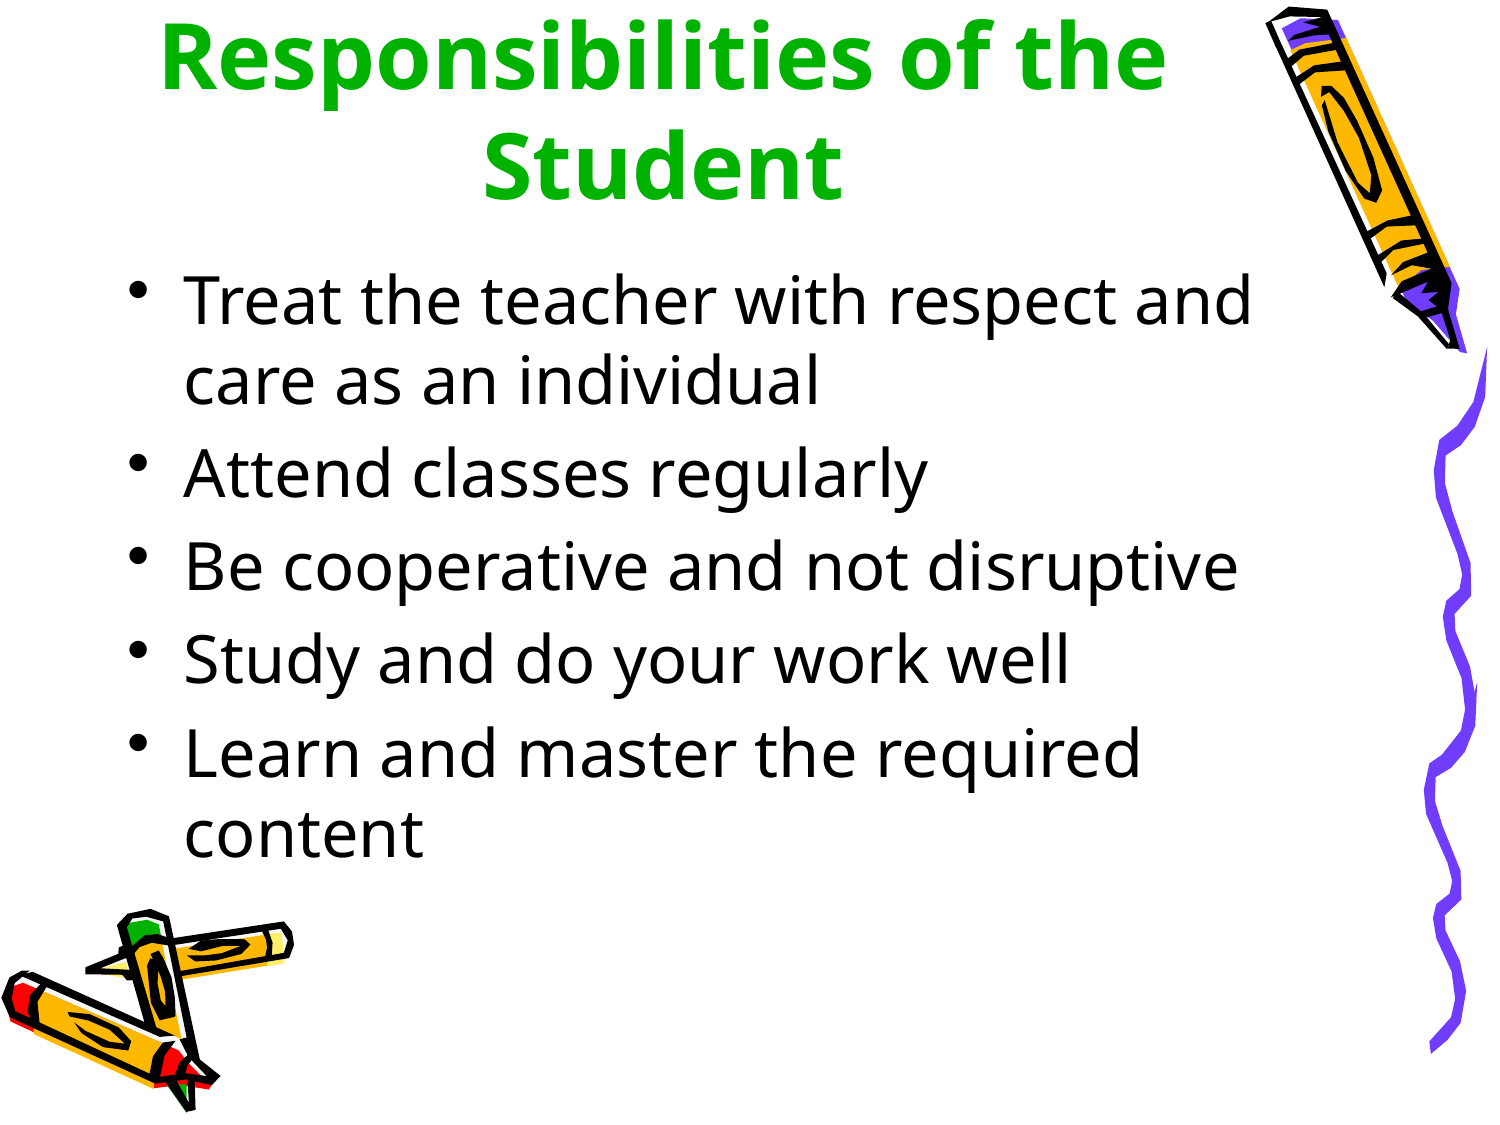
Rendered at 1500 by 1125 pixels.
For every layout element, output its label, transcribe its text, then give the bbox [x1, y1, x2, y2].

title Responsibilities of the Student [99, 49, 1228, 226]
list Treat the teacher with respect and care as an individual Attend classes regularly Be cooperative and not disruptive Study and do your work well Learn and master the required content [112, 249, 1376, 851]
